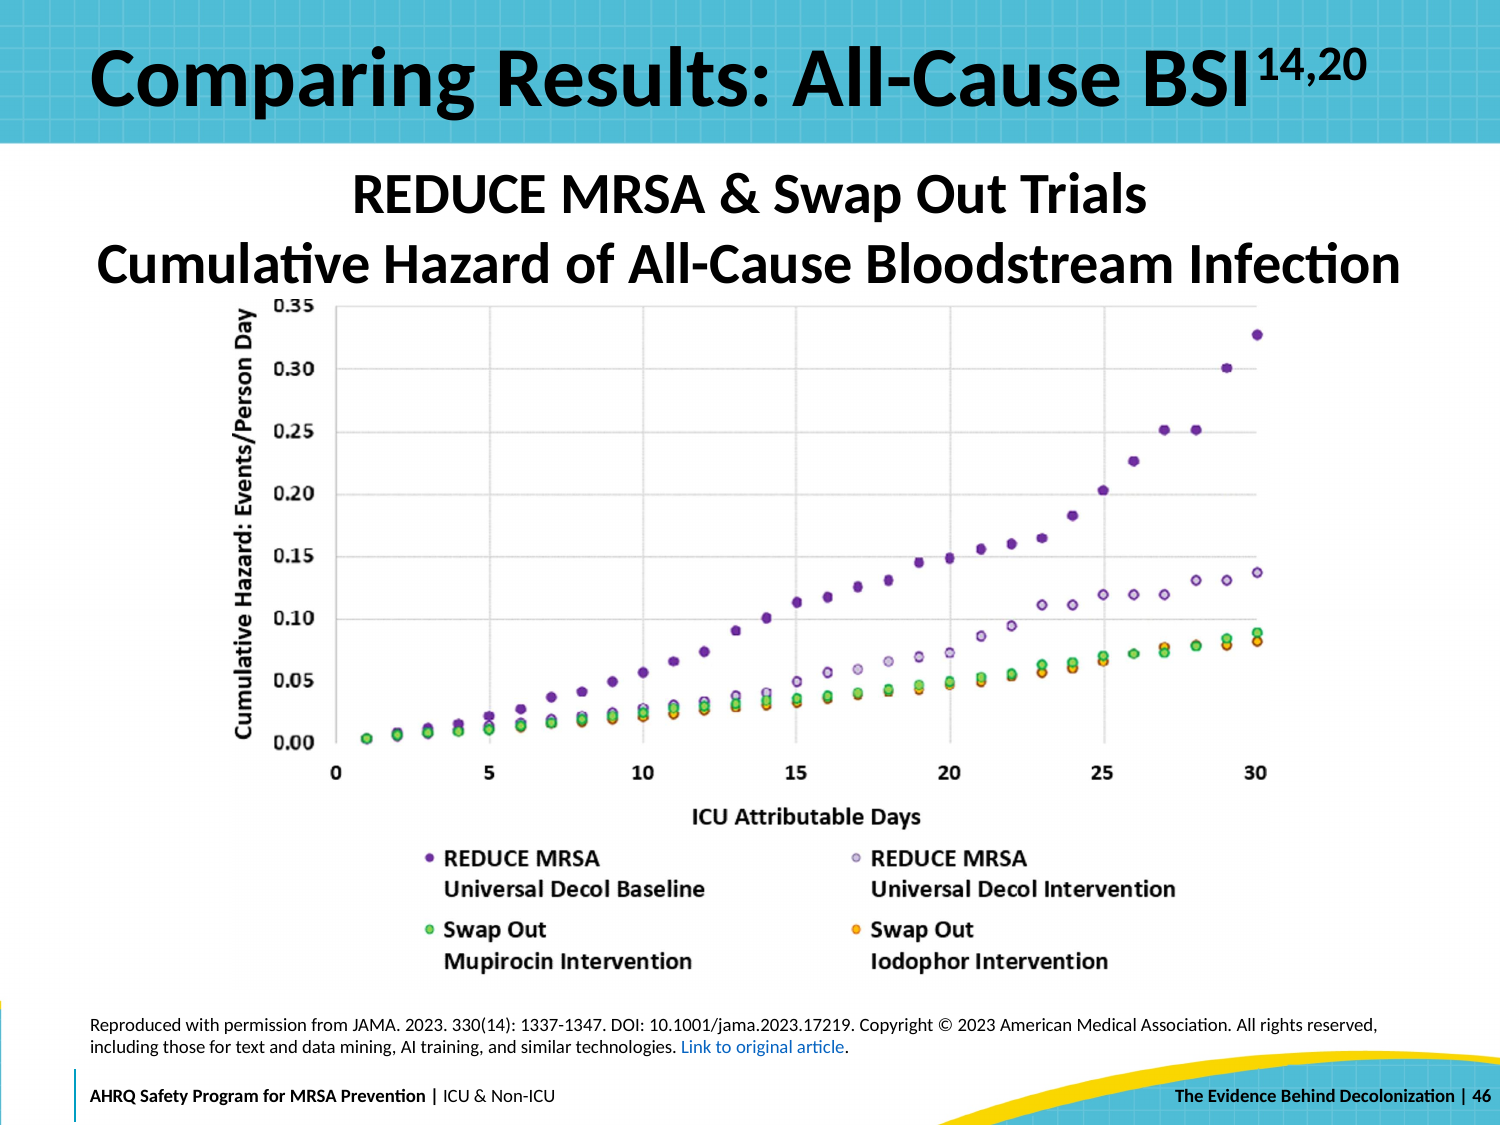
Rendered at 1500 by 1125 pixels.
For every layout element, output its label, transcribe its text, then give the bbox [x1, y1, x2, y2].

picture [0, 0, 1500, 1125]
title Comparing Results: All-Cause BSI14,20 [75, 0, 1425, 149]
list Reproduced with permission from JAMA. 2023. 330(14): 1337-1347. DOI: 10.1001/jama.2023.17219. Copyright © 2023 American Medical Association. All rights reserved, including those for text and data mining, AI training, and similar technologies. Link to original article. [75, 1005, 1425, 1125]
list REDUCE MRSA & Swap Out Trials Cumulative Hazard of All-Cause Bloodstream Infection [75, 149, 1425, 300]
slide_number | 46 [1455, 1065, 1500, 1125]
